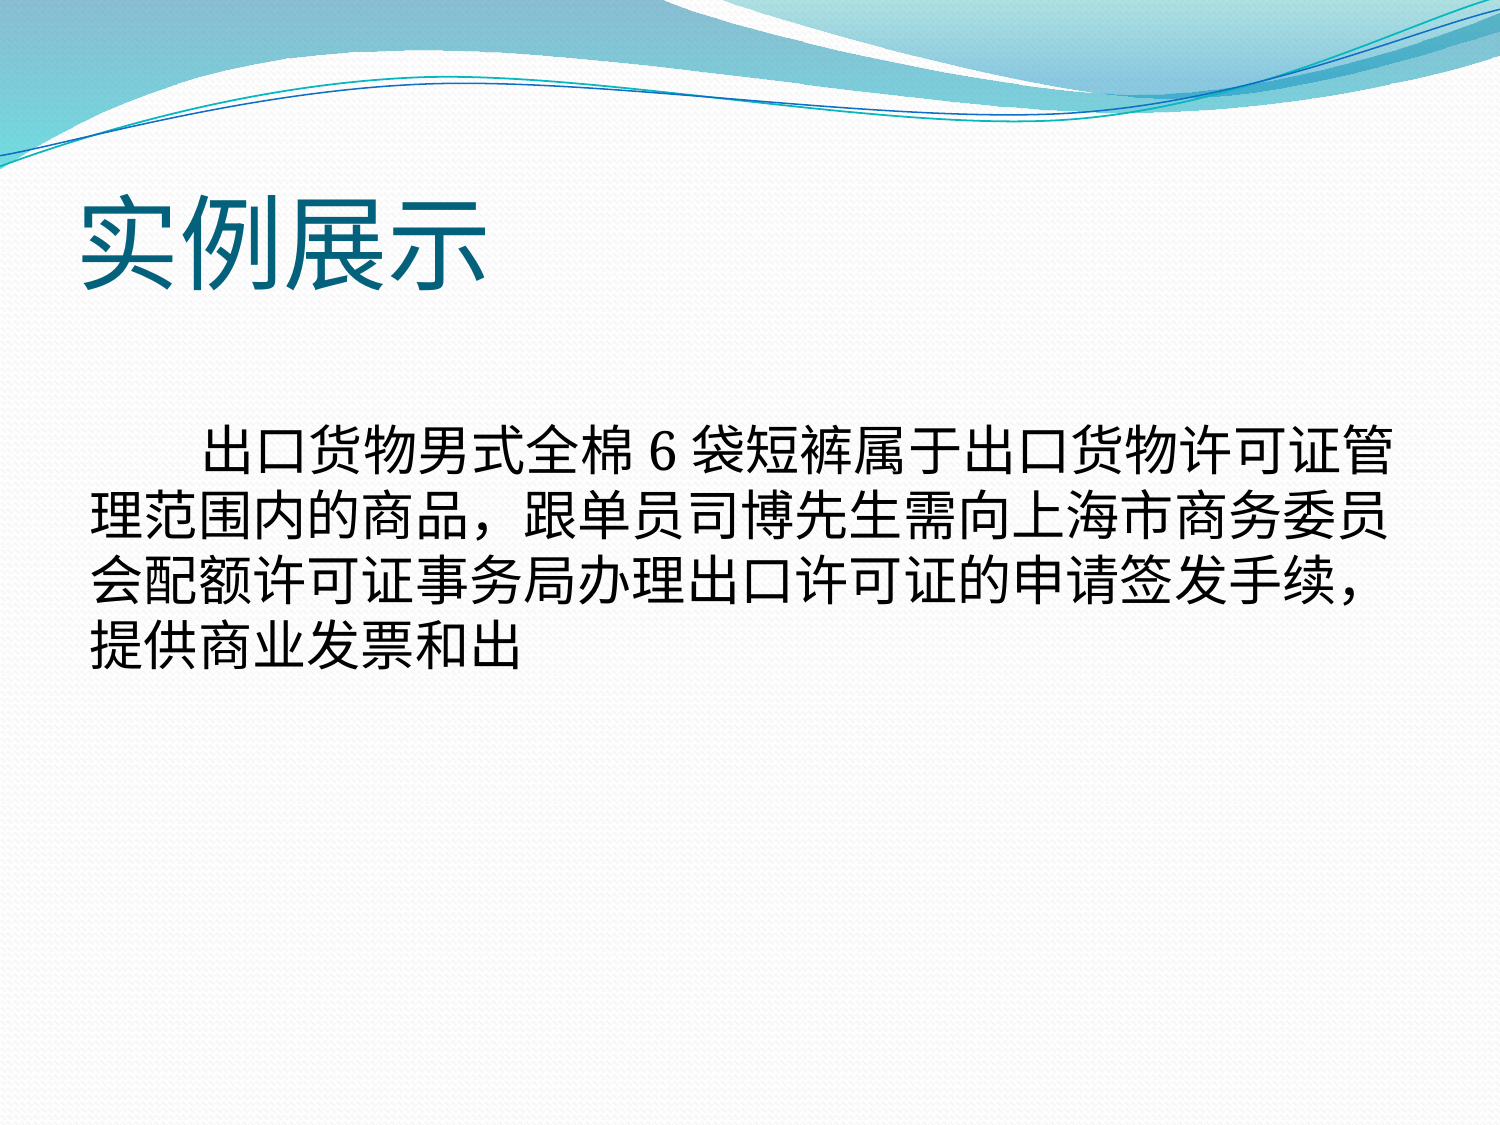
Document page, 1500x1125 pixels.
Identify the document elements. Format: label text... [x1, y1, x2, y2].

list 出口货物男式全棉6袋短裤属于出口货物许可证管理范围内的商品，跟单员司博先生需向上海市商务委员会配额许可证事务局办理出口许可证的申请签发手续，提供商业发票和出 [75, 408, 1425, 1038]
title 实例展示 [75, 115, 1425, 303]
